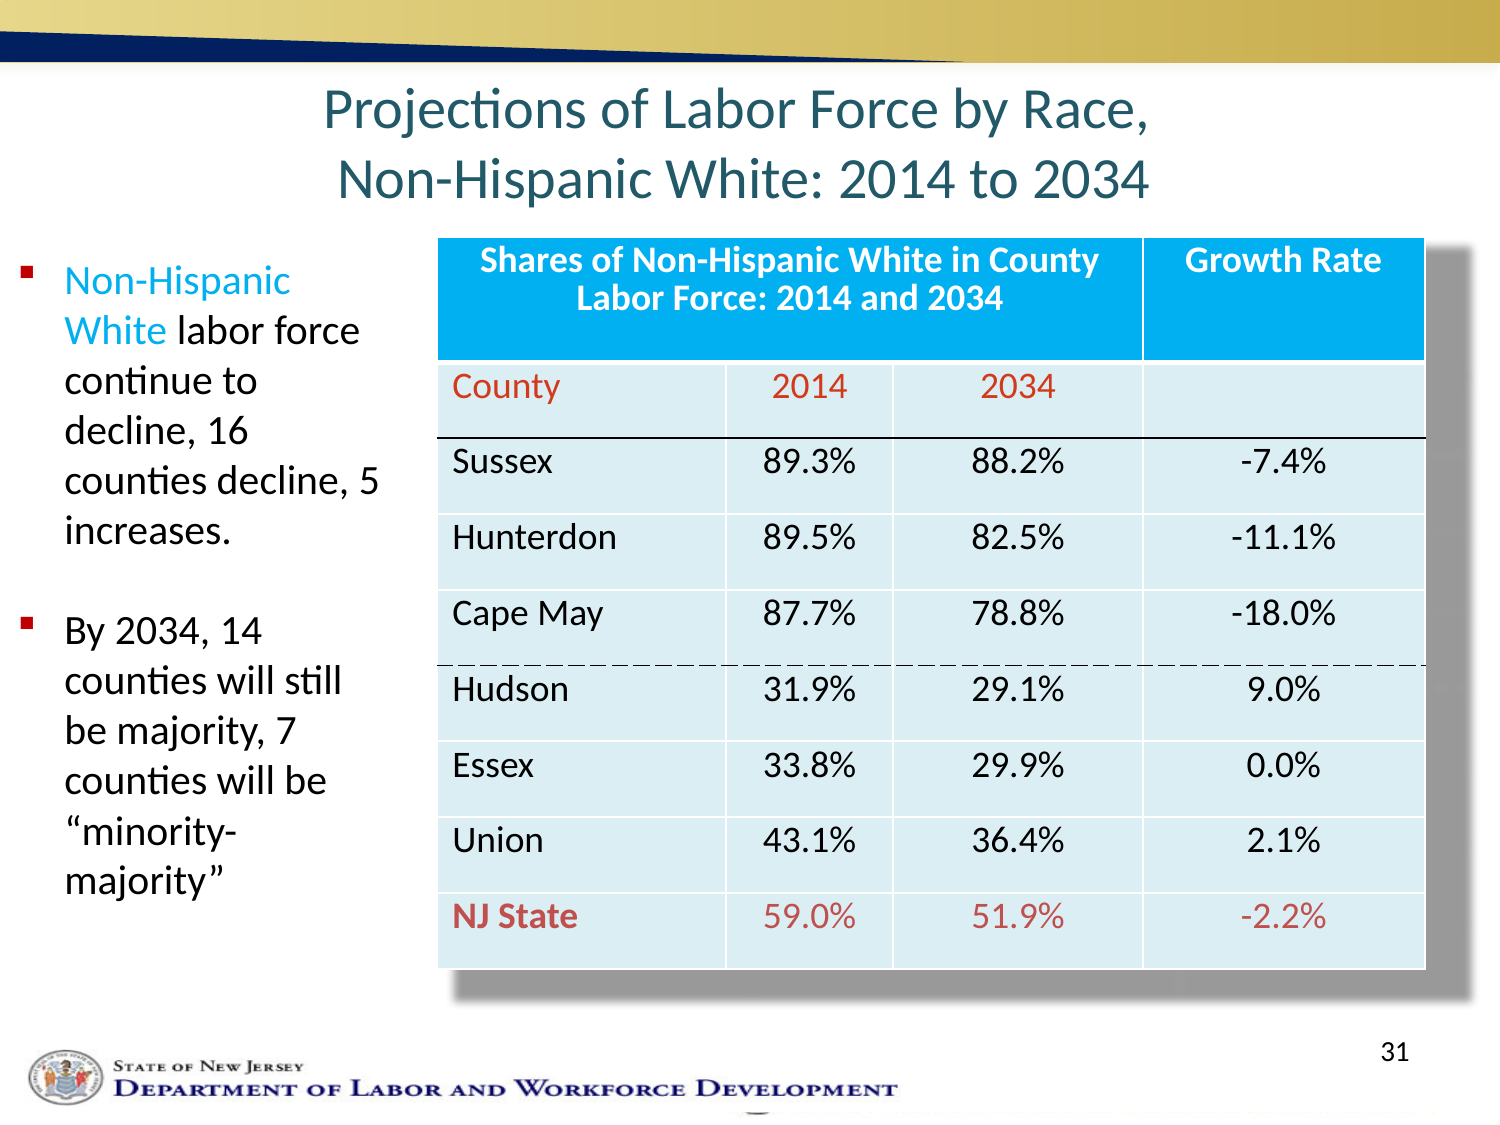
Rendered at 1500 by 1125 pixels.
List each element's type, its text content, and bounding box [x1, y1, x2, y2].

table_cell [1144, 365, 1424, 437]
table_cell 2.1% [1144, 818, 1424, 892]
table_header Growth Rate [1144, 238, 1424, 360]
table_cell -7.4% [1144, 439, 1424, 513]
table_cell 87.7% [727, 591, 892, 666]
table_cell Cape May [438, 591, 725, 666]
table_cell 89.5% [727, 515, 892, 589]
table_cell Hudson [438, 666, 725, 740]
slide_number 31 [1074, 1024, 1425, 1103]
table_cell 36.4% [894, 818, 1142, 892]
table_cell 2014 [727, 365, 892, 437]
table_cell Hunterdon [438, 515, 725, 589]
table_cell Sussex [438, 439, 725, 513]
table_cell 0.0% [1144, 742, 1424, 816]
table_cell 31.9% [727, 666, 892, 740]
table_cell 2034 [894, 365, 1142, 437]
table_cell NJ State [438, 894, 725, 968]
picture [712, 1113, 1438, 1118]
table_cell 88.2% [894, 439, 1142, 513]
table_cell 59.0% [727, 894, 892, 968]
table_cell 43.1% [727, 818, 892, 892]
table_cell 78.8% [894, 591, 1142, 666]
table_header Shares of Non-Hispanic White in County Labor Force: 2014 and 2034 [438, 238, 1142, 360]
table_cell 9.0% [1144, 666, 1424, 740]
table_cell 82.5% [894, 515, 1142, 589]
table_cell 33.8% [727, 742, 892, 816]
text_box Non-Hispanic White labor force continue to decline, 16 counties decline, 5 increases. By 2034, 14 counties will still be majority, 7 counties will be “minority-majority” [2, 245, 398, 956]
table_cell -18.0% [1144, 591, 1424, 666]
table_cell 29.1% [894, 666, 1142, 740]
table_cell 29.9% [894, 742, 1142, 816]
table_cell 89.3% [727, 439, 892, 513]
table_cell Essex [438, 742, 725, 816]
table_cell -2.2% [1144, 894, 1424, 968]
text_box Projections of Labor Force by Race, Non-Hispanic White: 2014 to 2034 [200, 62, 1288, 218]
table_cell Union [438, 818, 725, 892]
table_cell -11.1% [1144, 515, 1424, 589]
table_cell 51.9% [894, 894, 1142, 968]
table_cell County [438, 365, 725, 437]
